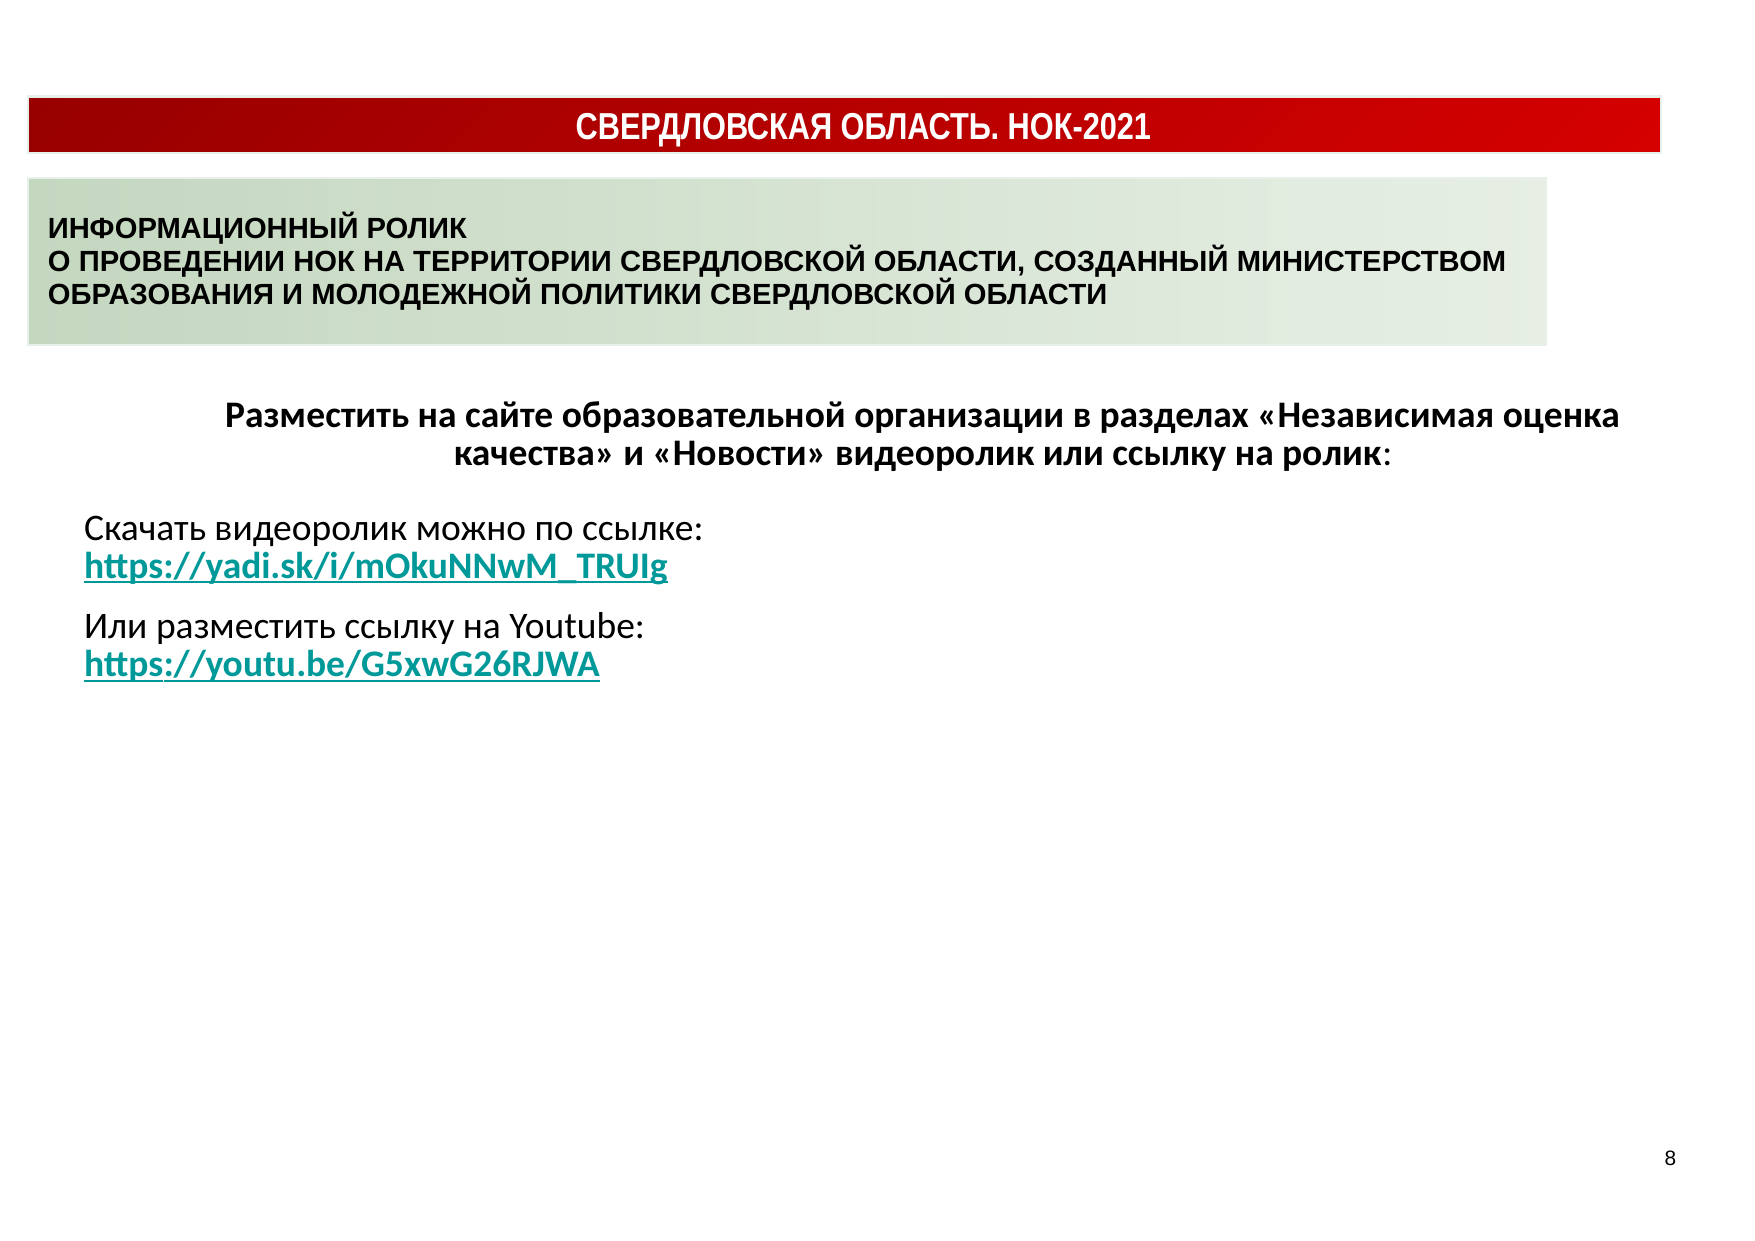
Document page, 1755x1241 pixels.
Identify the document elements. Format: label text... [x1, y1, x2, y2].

table_header Разместить на сайте образовательной организации в разделах «Независимая оценка качества» и «Новости» видеоролик или ссылку на ролик: Скачать видеоролик можно по ссылке: https://yadi.sk/i/mOkuNNwM_TRUIg Или разместить ссылку на Youtube: https://youtu.be/G5xwG26RJWA [78, 276, 1693, 793]
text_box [27, 96, 1662, 154]
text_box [27, 178, 1547, 345]
slide_number 8 [1283, 1136, 1694, 1223]
